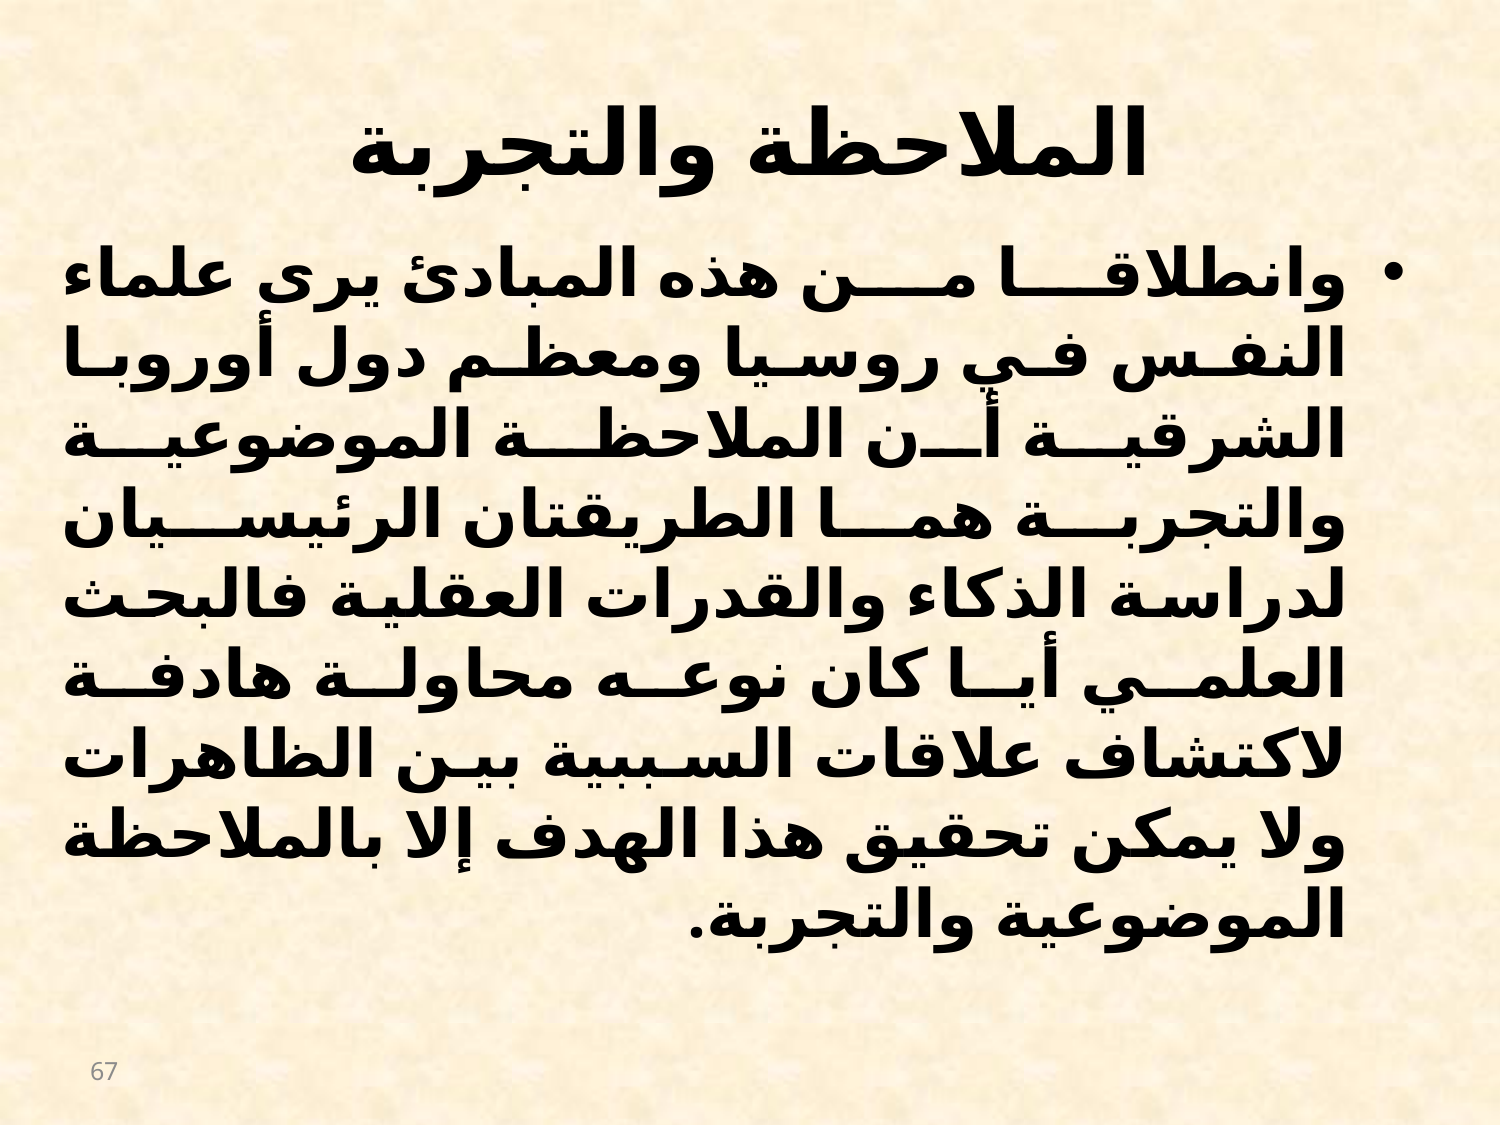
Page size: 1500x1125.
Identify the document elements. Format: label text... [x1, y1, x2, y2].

slide_number 67 [75, 1042, 425, 1103]
picture [0, 0, 1500, 1125]
list وانطلاقا من هذه المبادئ يرى علماء النفس في روسيا ومعظم دول أوروبا الشرقية أن الملاحظة الموضوعية والتجربة هما الطريقتان الرئيسيان لدراسة الذكاء والقدرات العقلية فالبحث العلمي أيا كان نوعه محاولة هادفة لاكتشاف علاقات السببية بين الظاهرات ولا يمكن تحقيق هذا الهدف إلا بالملاحظة الموضوعية والتجربة. [46, 222, 1421, 1032]
title الملاحظة والتجربة [75, 45, 1425, 233]
